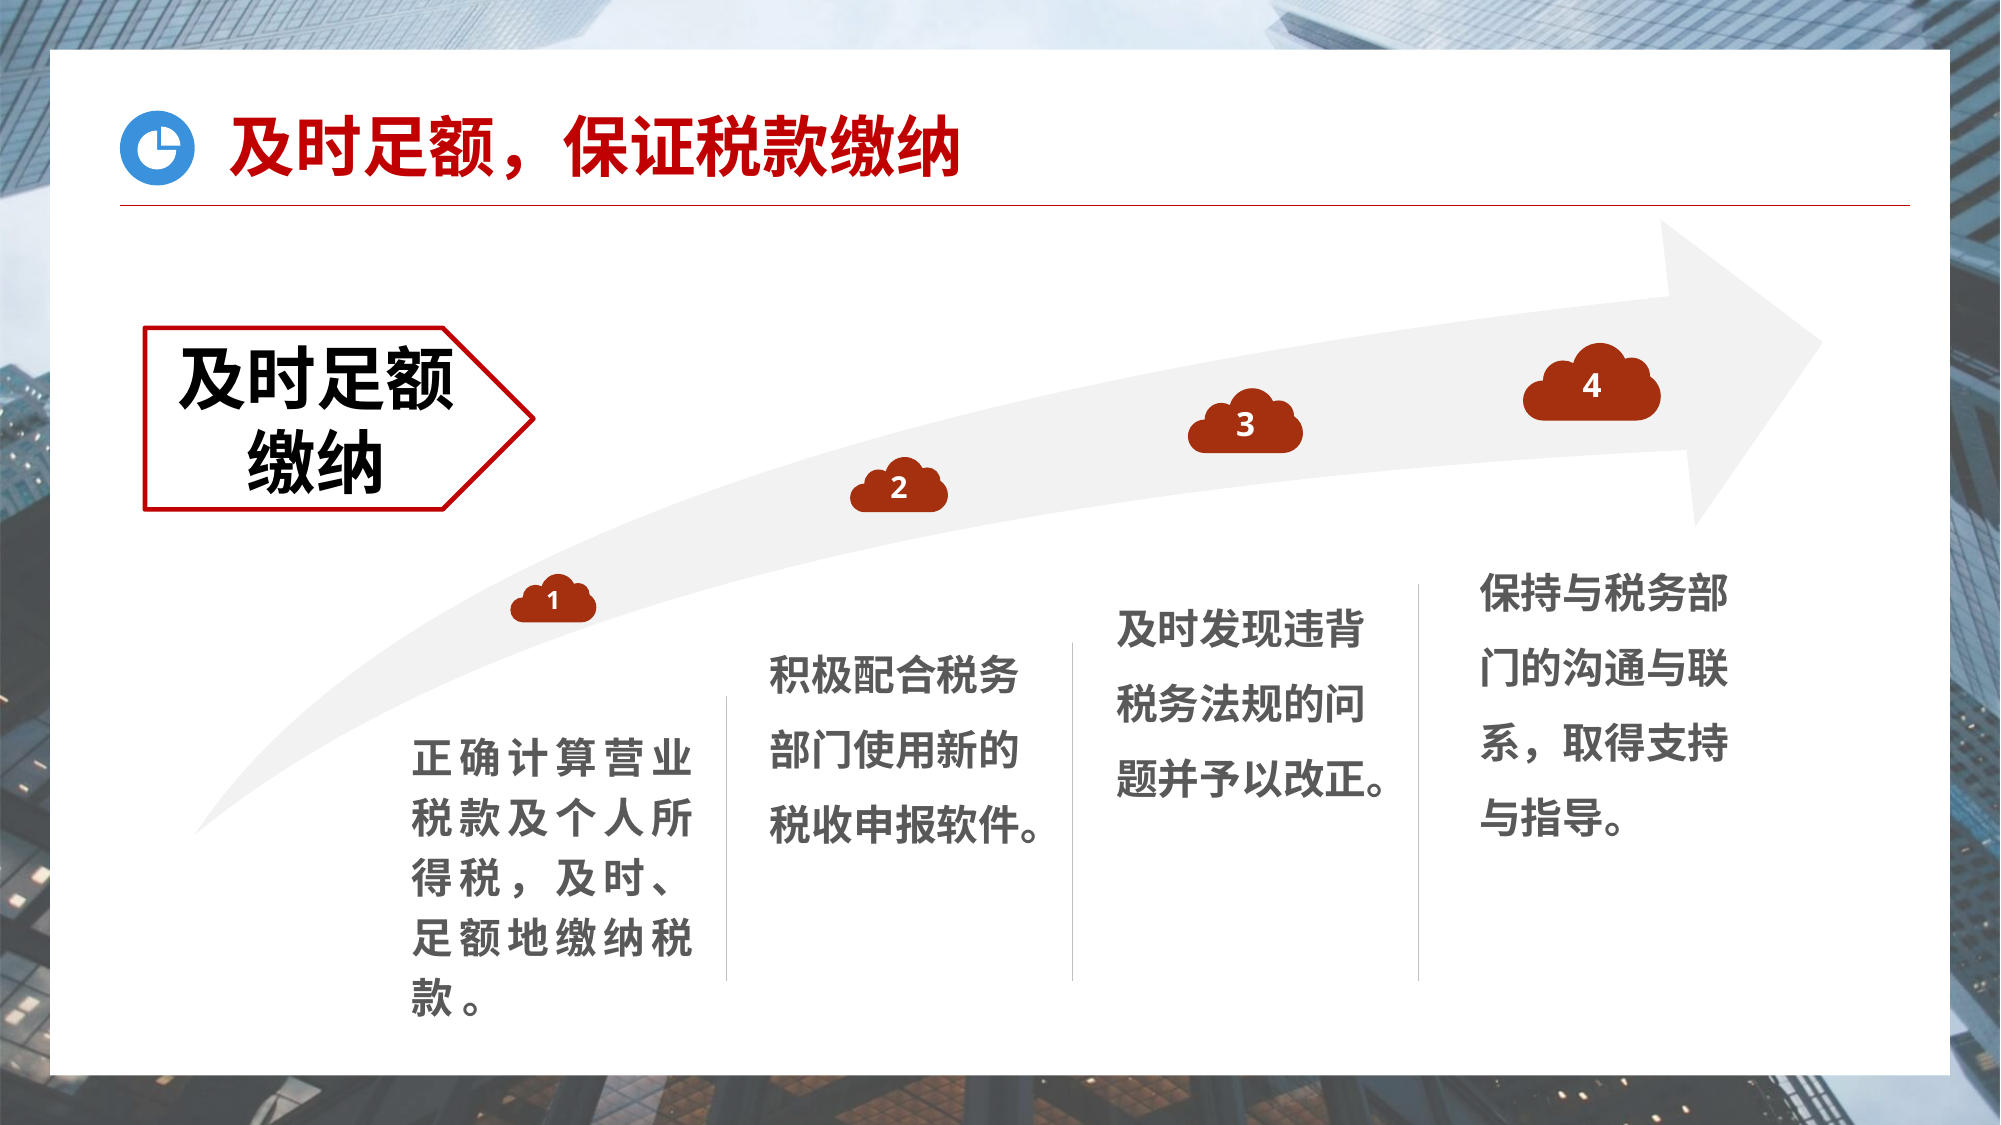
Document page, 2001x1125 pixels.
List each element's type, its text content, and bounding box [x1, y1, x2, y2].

text_box 及时足额，保证税款缴纳 [214, 96, 978, 192]
text_box 及时足额缴纳 [144, 327, 194, 510]
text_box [119, 110, 195, 186]
text_box 正确计算营业税款及个人所得税，及时、足额地缴纳税款 。 [396, 981, 709, 1030]
text_box 例如：报销会议费未附会议通知，培训旅费不附培训文件；专家评审费不在会议费中列支，未附发放表，也无专家领取签字；发放实物福利费无发放明细表。 [0, 0, 2000, 1125]
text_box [194, 219, 1823, 981]
